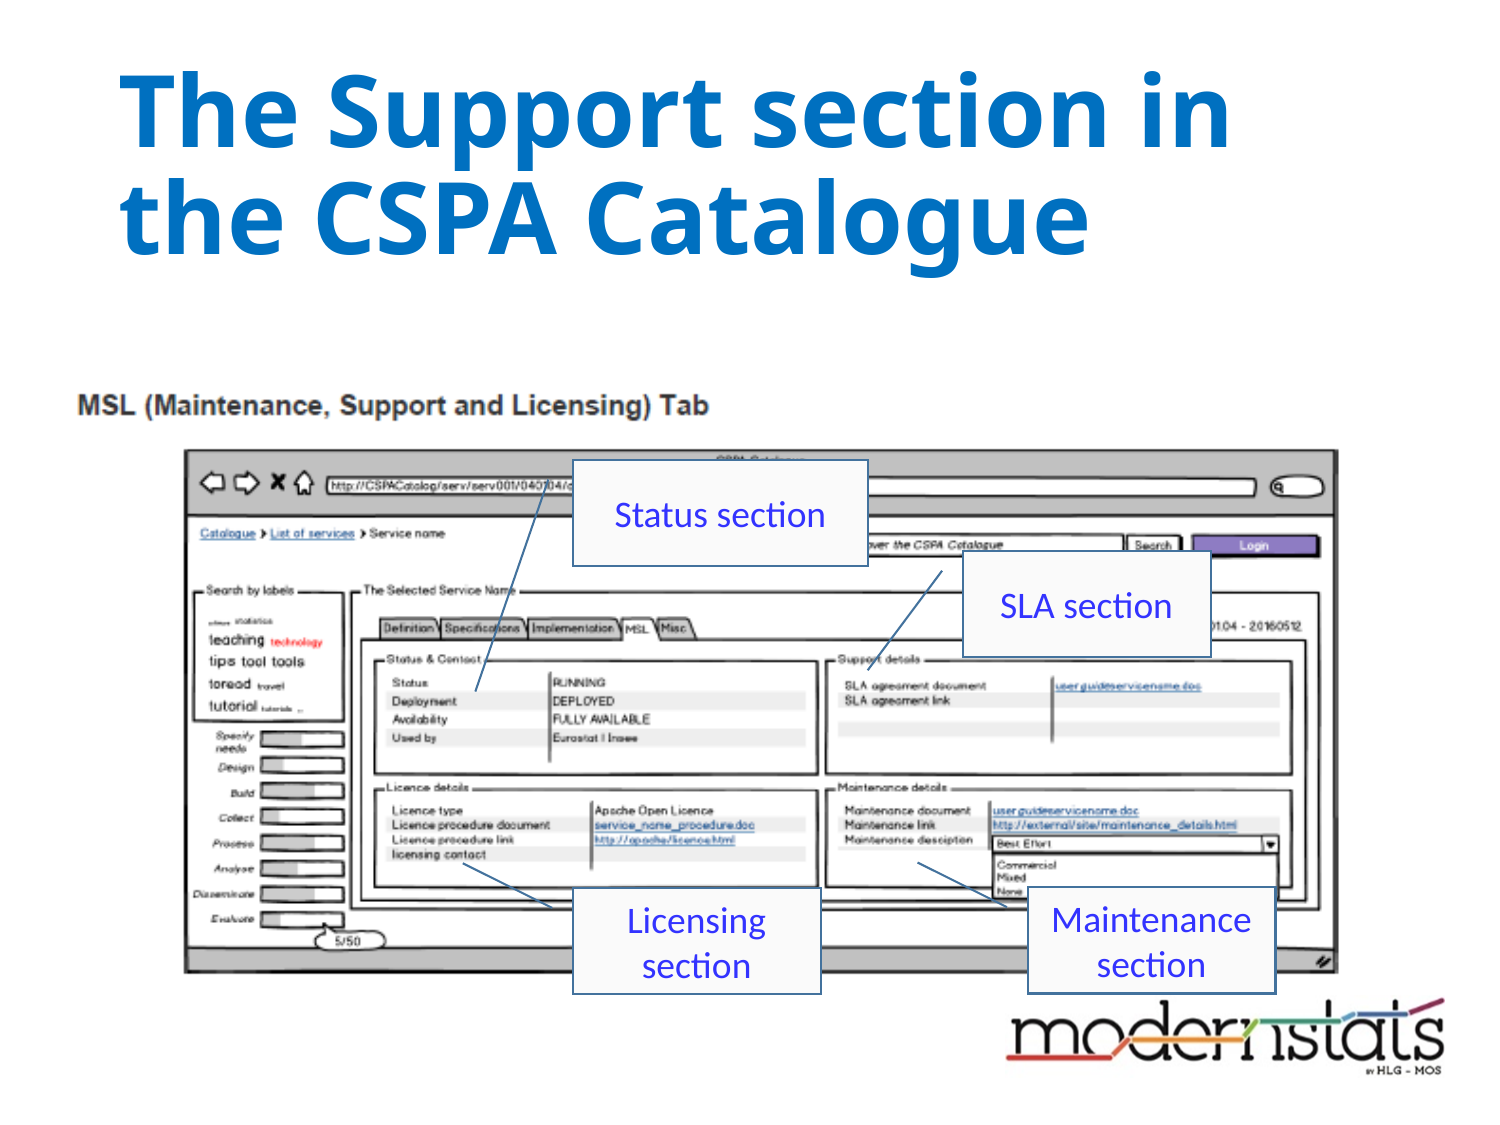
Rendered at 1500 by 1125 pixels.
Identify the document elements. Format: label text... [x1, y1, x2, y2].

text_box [8, 349, 1483, 995]
title The Support section in the CSPA Catalogue [103, 59, 1397, 278]
picture [1005, 995, 1445, 1078]
